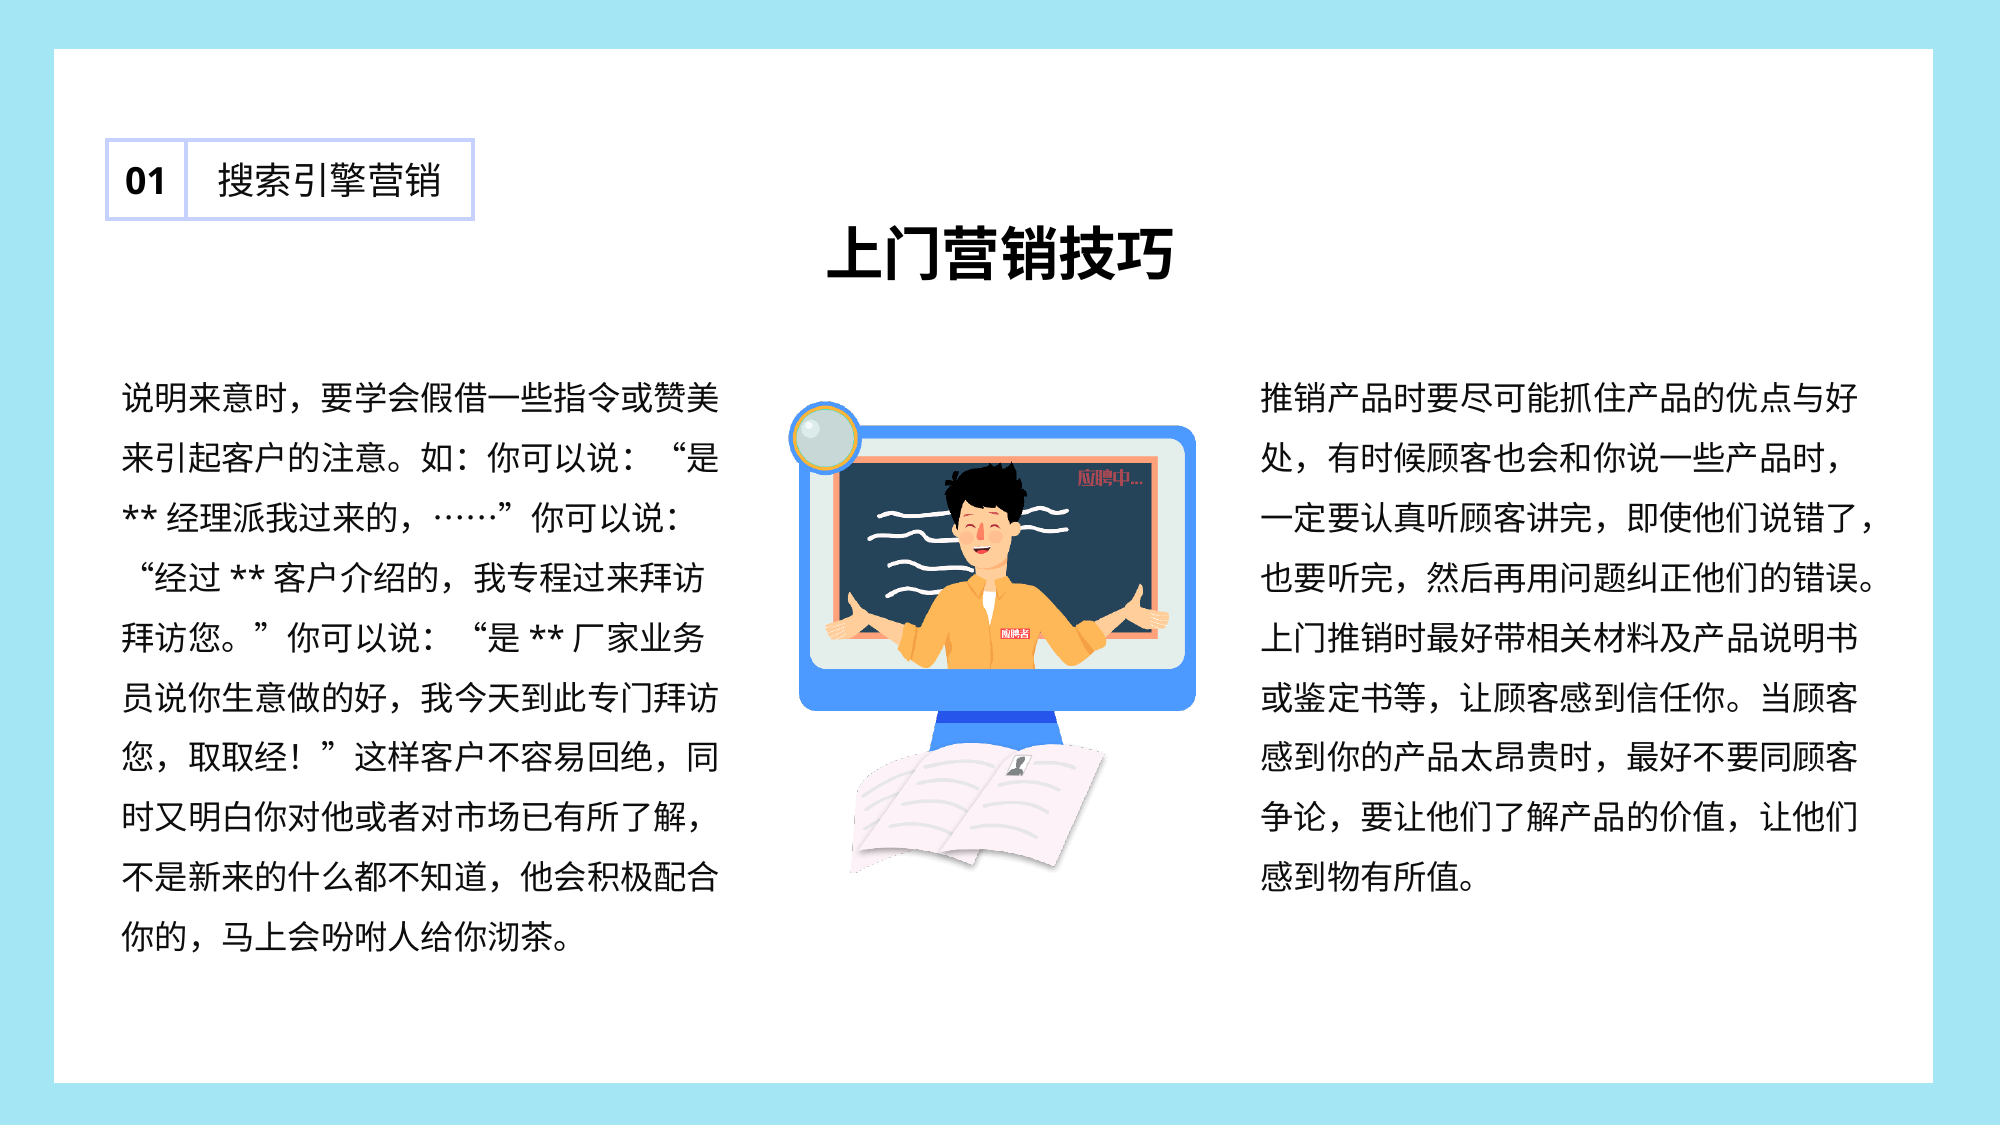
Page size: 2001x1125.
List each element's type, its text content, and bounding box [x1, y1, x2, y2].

text_box 说明来意时，要学会假借一些指令或赞美来引起客户的注意。如：你可以说：“是**经理派我过来的，……”你可以说：“经过**客户介绍的，我专程过来拜访拜访您。”你可以说：“是**厂家业务员说你生意做的好，我今天到此专门拜访您，取取经！”这样客户不容易回绝，同时又明白你对他或者对市场已有所了解，不是新来的什么都不知道，他会积极配合你的，马上会吩咐人给你沏茶。 [106, 349, 750, 964]
text_box 推销产品时要尽可能抓住产品的优点与好处，有时候顾客也会和你说一些产品时，一定要认真听顾客讲完，即使他们说错了，也要听完，然后再用问题纠正他们的错误。上门推销时最好带相关材料及产品说明书或鉴定书等，让顾客感到信任你。当顾客感到你的产品太昂贵时，最好不要同顾客争论，要让他们了解产品的价值，让他们感到物有所值。 [1245, 349, 1889, 904]
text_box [106, 140, 474, 220]
text_box 上门营销技巧 [810, 209, 1190, 295]
picture [754, 380, 1246, 873]
